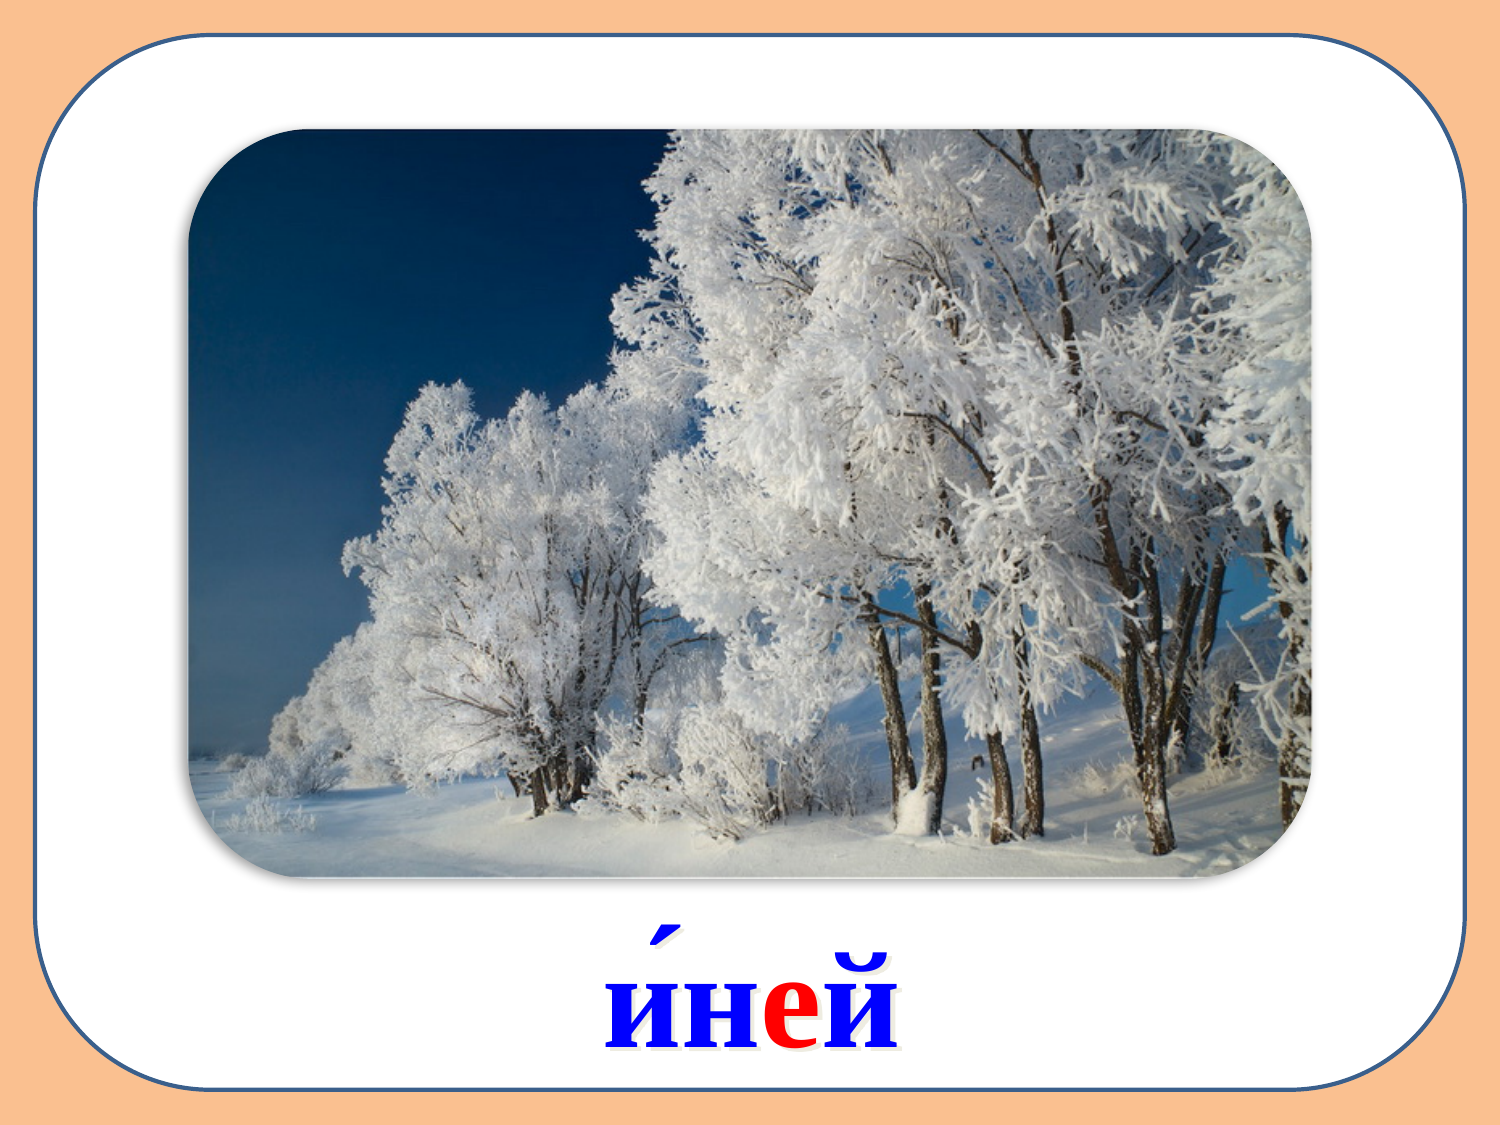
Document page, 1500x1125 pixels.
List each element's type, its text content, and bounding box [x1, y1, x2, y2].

text_box [32, 32, 1467, 1031]
picture [187, 128, 1313, 880]
text_box и́ней [76, 902, 1427, 1090]
